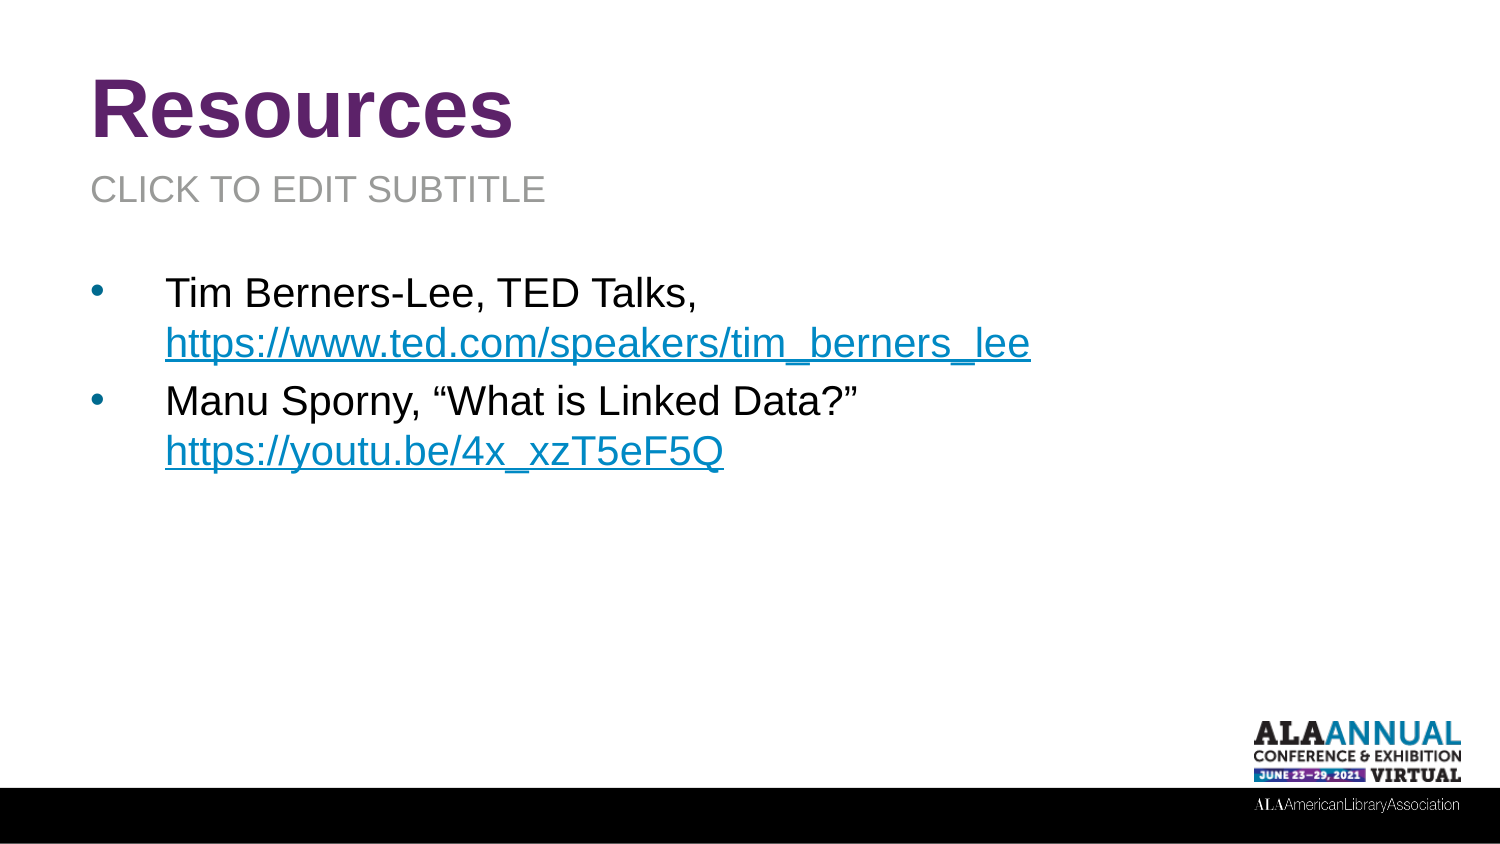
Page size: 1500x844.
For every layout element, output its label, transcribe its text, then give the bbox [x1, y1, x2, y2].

list Tim Berners-Lee, TED Talks, https://www.ted.com/speakers/tim_berners_lee Manu Sporny, “What is Linked Data?” https://youtu.be/4x_xzT5eF5Q [75, 257, 1425, 754]
picture [1254, 721, 1461, 782]
picture [1425, 721, 1429, 733]
title Resources [75, 33, 1425, 175]
picture [1254, 798, 1459, 813]
picture [1451, 721, 1461, 741]
